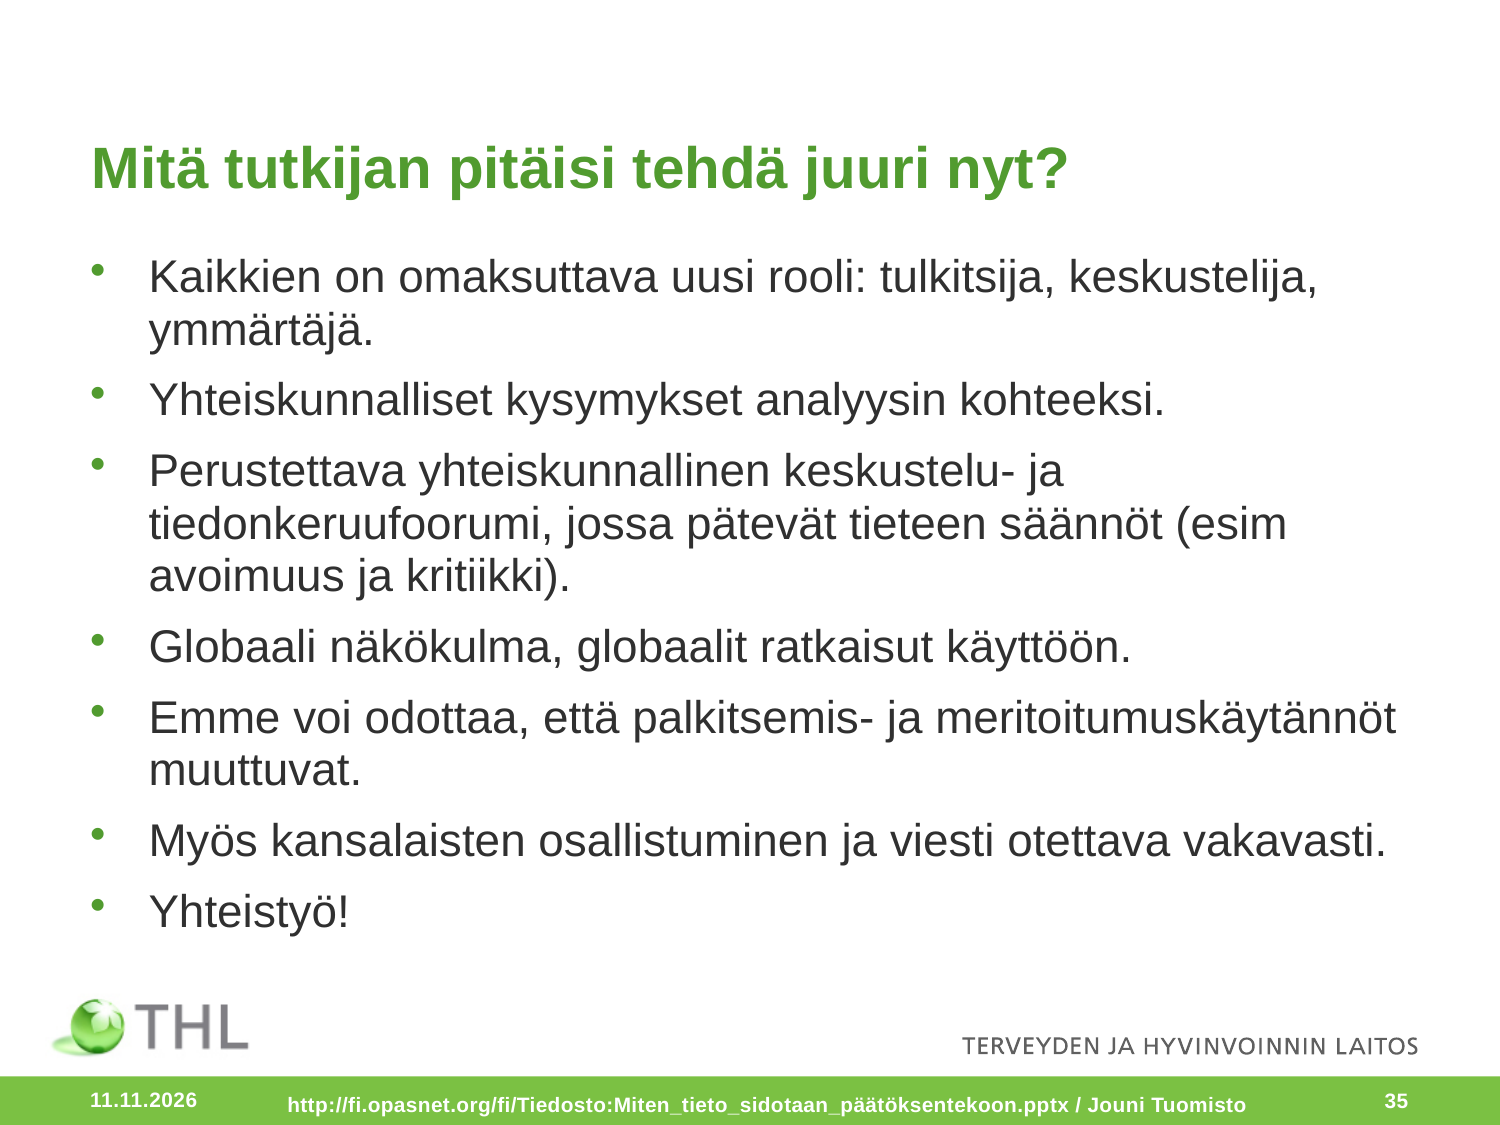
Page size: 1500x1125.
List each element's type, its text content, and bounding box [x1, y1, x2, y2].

list Kaikkien on omaksuttava uusi rooli: tulkitsija, keskustelija, ymmärtäjä. Yhteiskunnalliset kysymykset analyysin kohteeksi. Perustettava yhteiskunnallinen keskustelu- ja tiedonkeruufoorumi, jossa pätevät tieteen säännöt (esim avoimuus ja kritiikki). Globaali näkökulma, globaalit ratkaisut käyttöön. Emme voi odottaa, että palkitsemis- ja meritoitumuskäytännöt muuttuvat. Myös kansalaisten osallistuminen ja viesti otettava vakavasti. Yhteistyö! [74, 243, 1424, 965]
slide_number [74, 1080, 255, 1118]
slide_number 35 [1245, 1082, 1424, 1118]
footer http://fi.opasnet.org/fi/Tiedosto:Miten_tieto_sidotaan_päätöksentekoon.pptx / Jouni Tuomisto [253, 1082, 1282, 1125]
title Mitä tutkijan pitäisi tehdä juuri nyt? [76, 42, 1424, 209]
picture [24, 983, 275, 1067]
